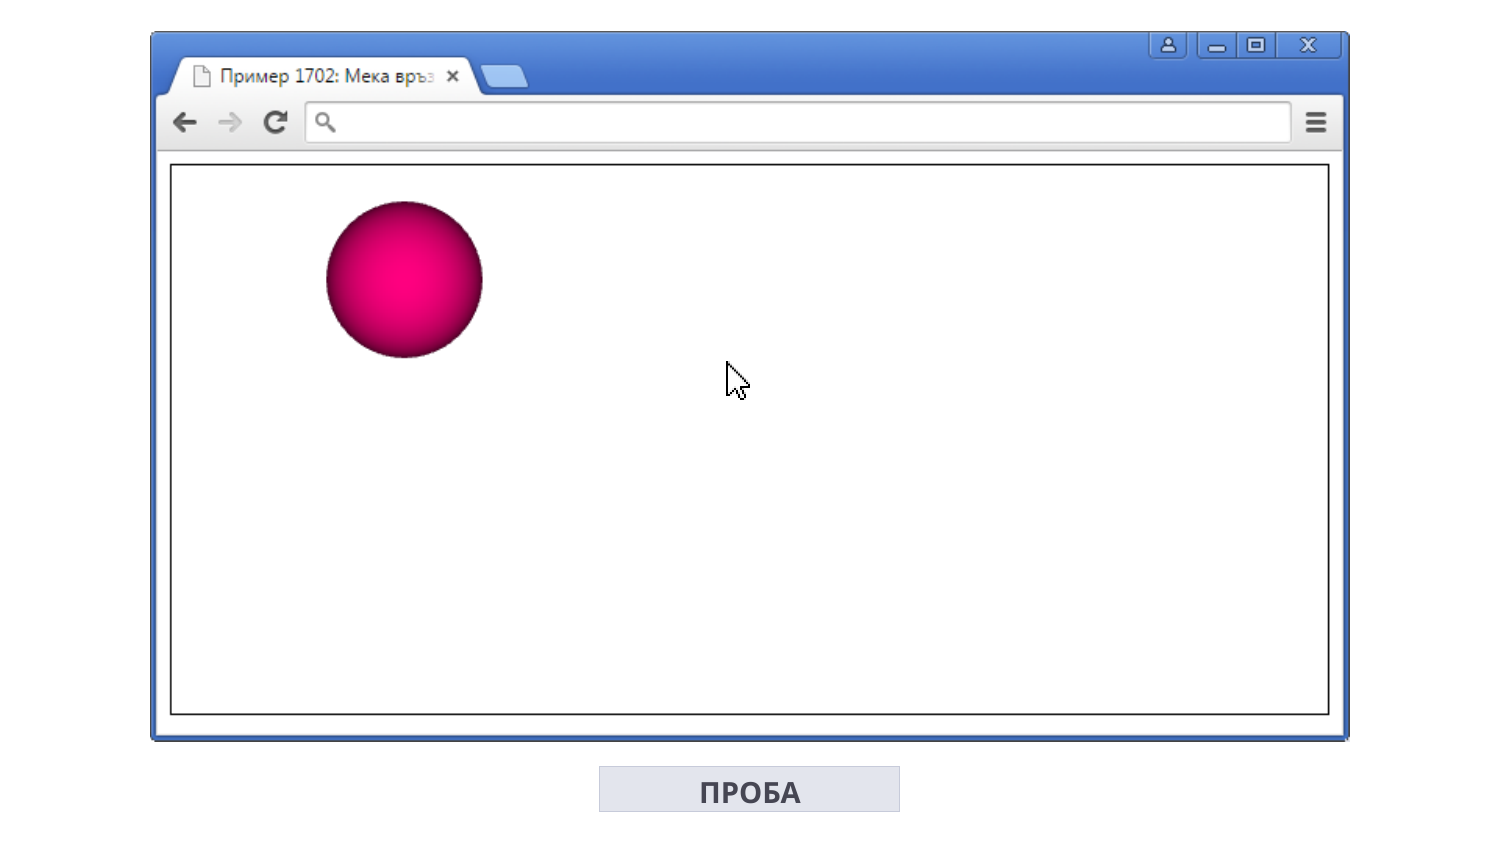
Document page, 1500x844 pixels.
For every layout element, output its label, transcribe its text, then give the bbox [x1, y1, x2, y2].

text_box ПРОБА [599, 766, 900, 812]
picture [149, 31, 1351, 742]
